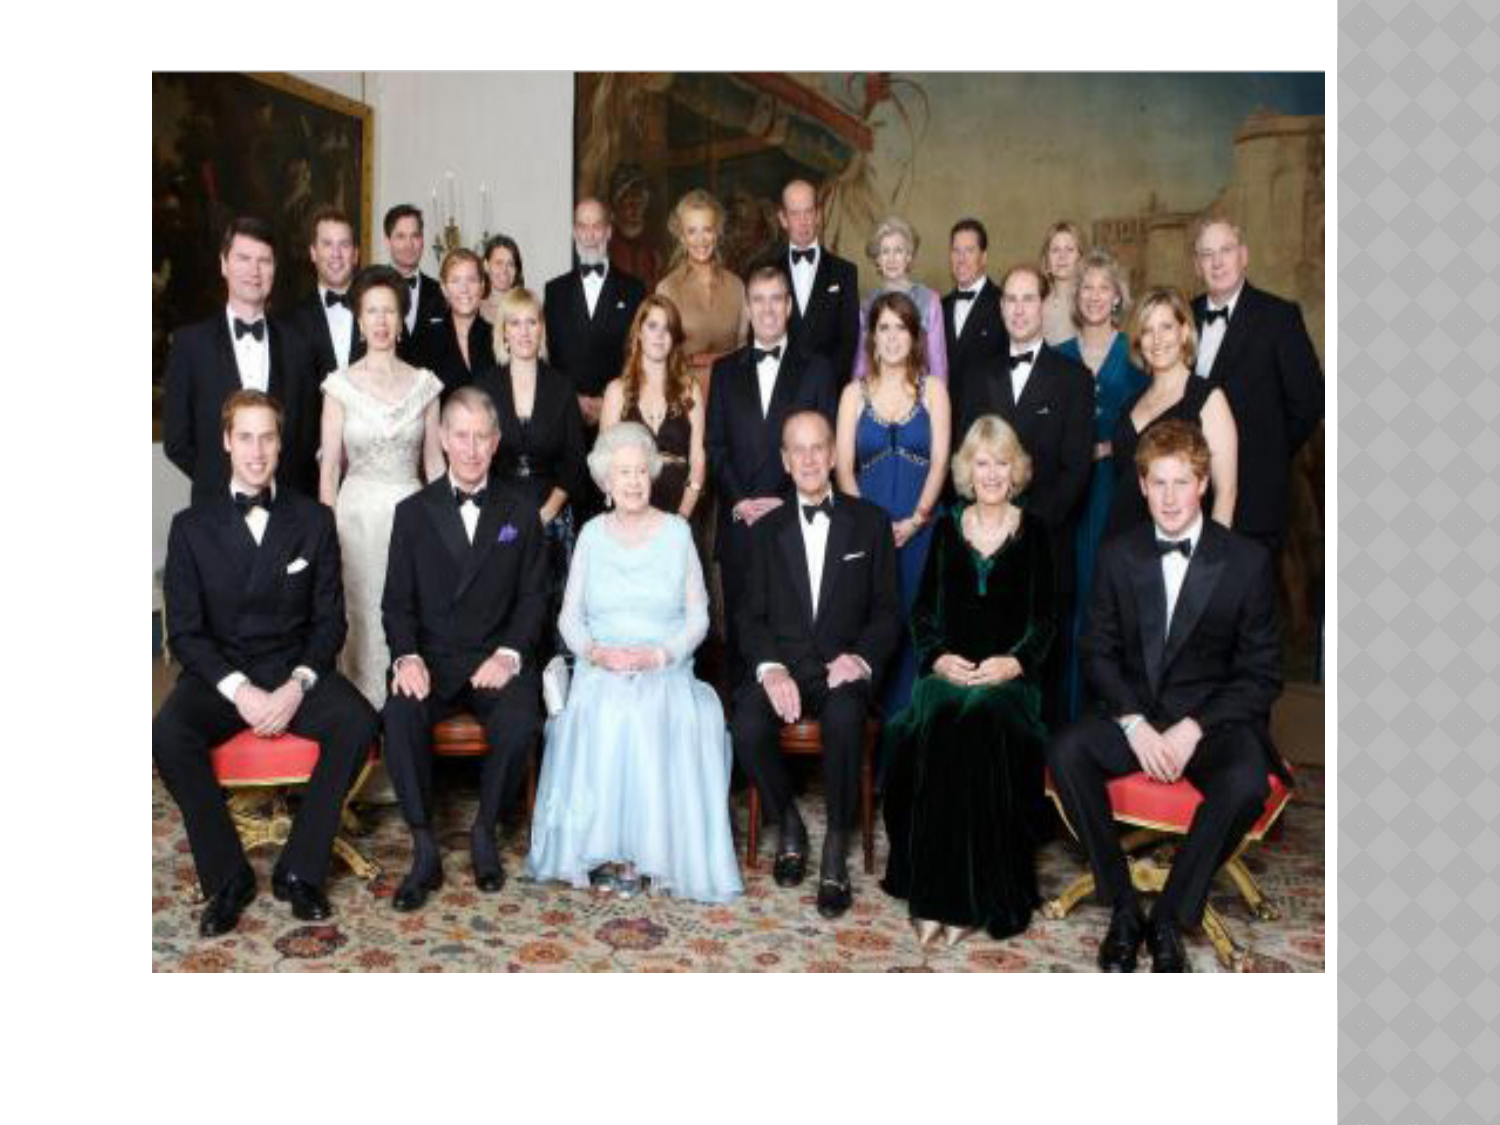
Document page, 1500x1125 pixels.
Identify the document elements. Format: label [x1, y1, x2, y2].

picture [151, 69, 1325, 974]
